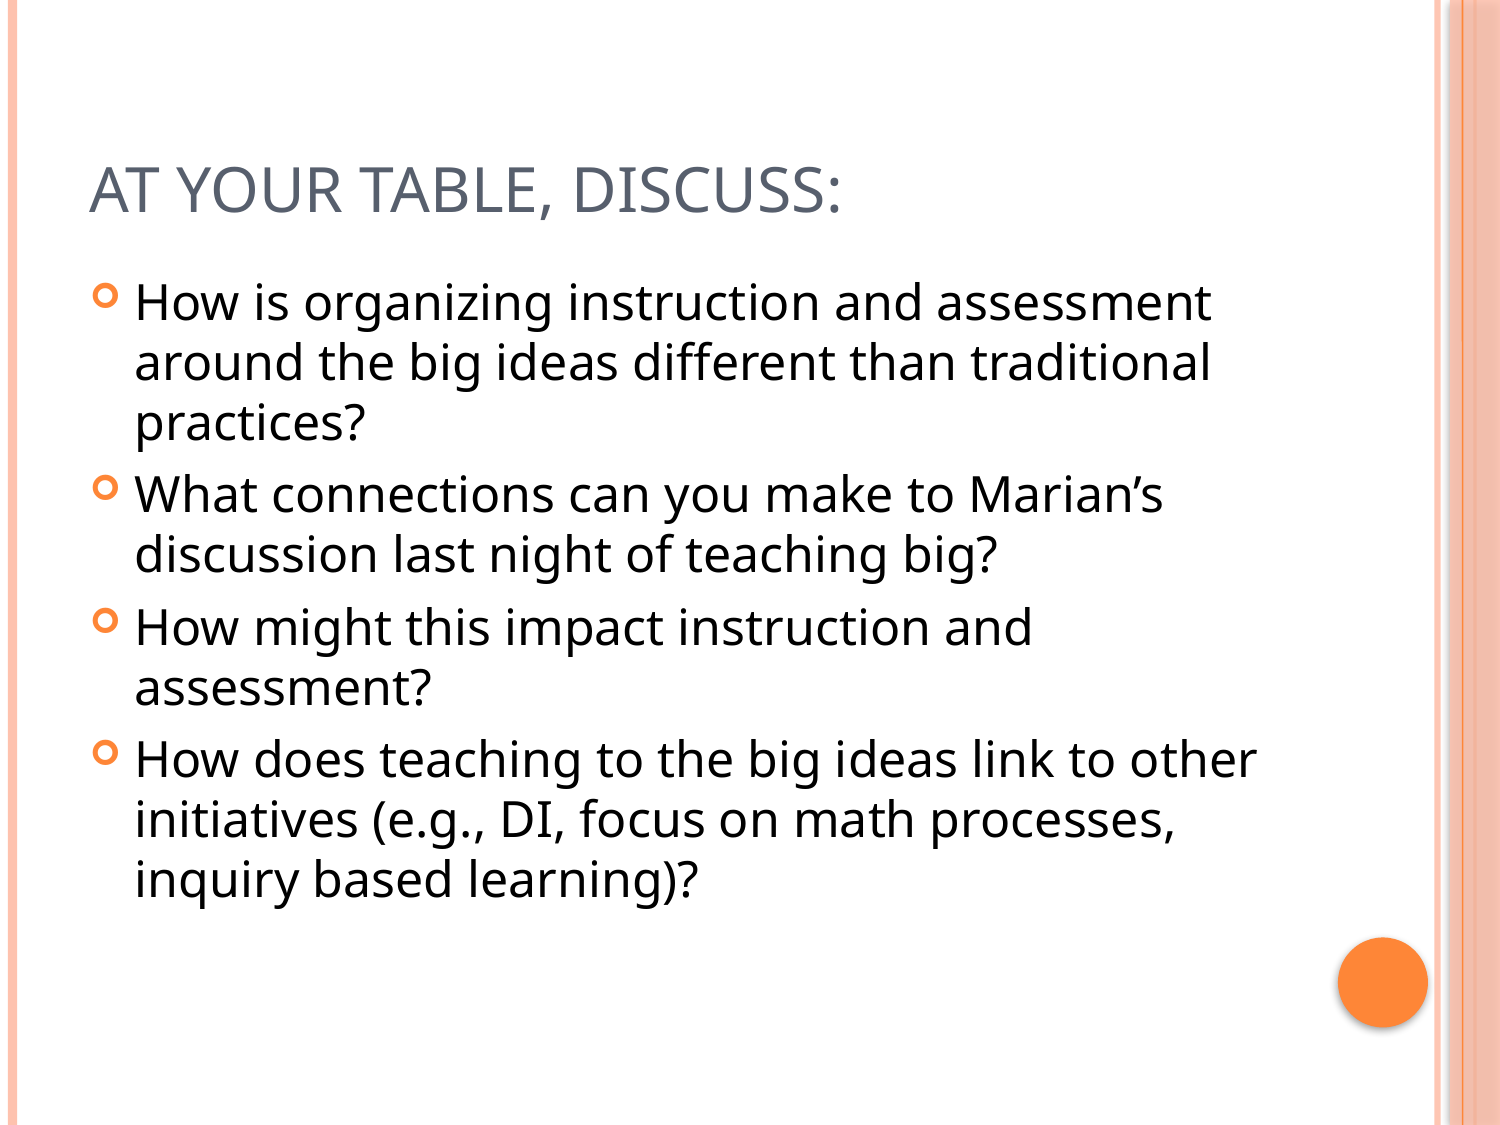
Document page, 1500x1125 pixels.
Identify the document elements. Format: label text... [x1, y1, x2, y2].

title At your table, discuss: [75, 45, 1300, 233]
list How is organizing instruction and assessment around the big ideas different than traditional practices? What connections can you make to Marian’s discussion last night of teaching big? How might this impact instruction and assessment? How does teaching to the big ideas link to other initiatives (e.g., DI, focus on math processes, inquiry based learning)? [75, 262, 1300, 1062]
